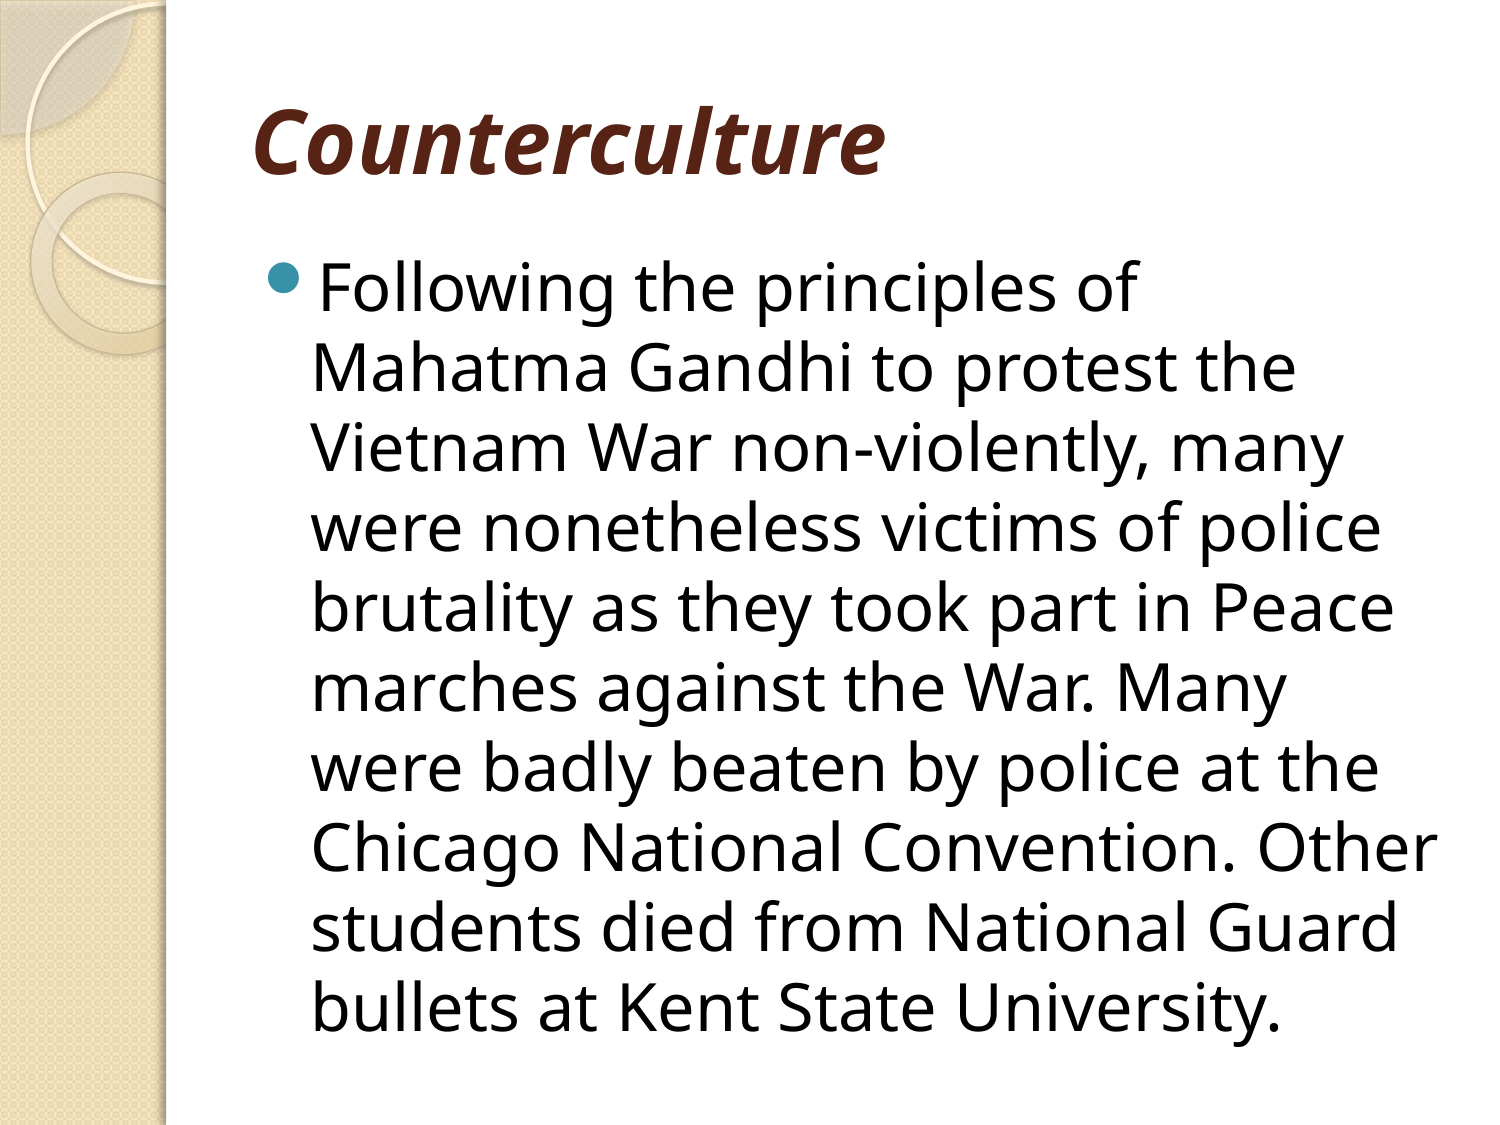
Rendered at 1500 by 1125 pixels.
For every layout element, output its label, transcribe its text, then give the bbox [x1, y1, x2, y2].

list Following the principles of Mahatma Gandhi to protest the Vietnam War non-violently, many were nonetheless victims of police brutality as they took part in Peace marches against the War. Many were badly beaten by police at the Chicago National Convention. Other students died from National Guard bullets at Kent State University. [235, 237, 1466, 1025]
title Counterculture [235, 45, 1466, 233]
